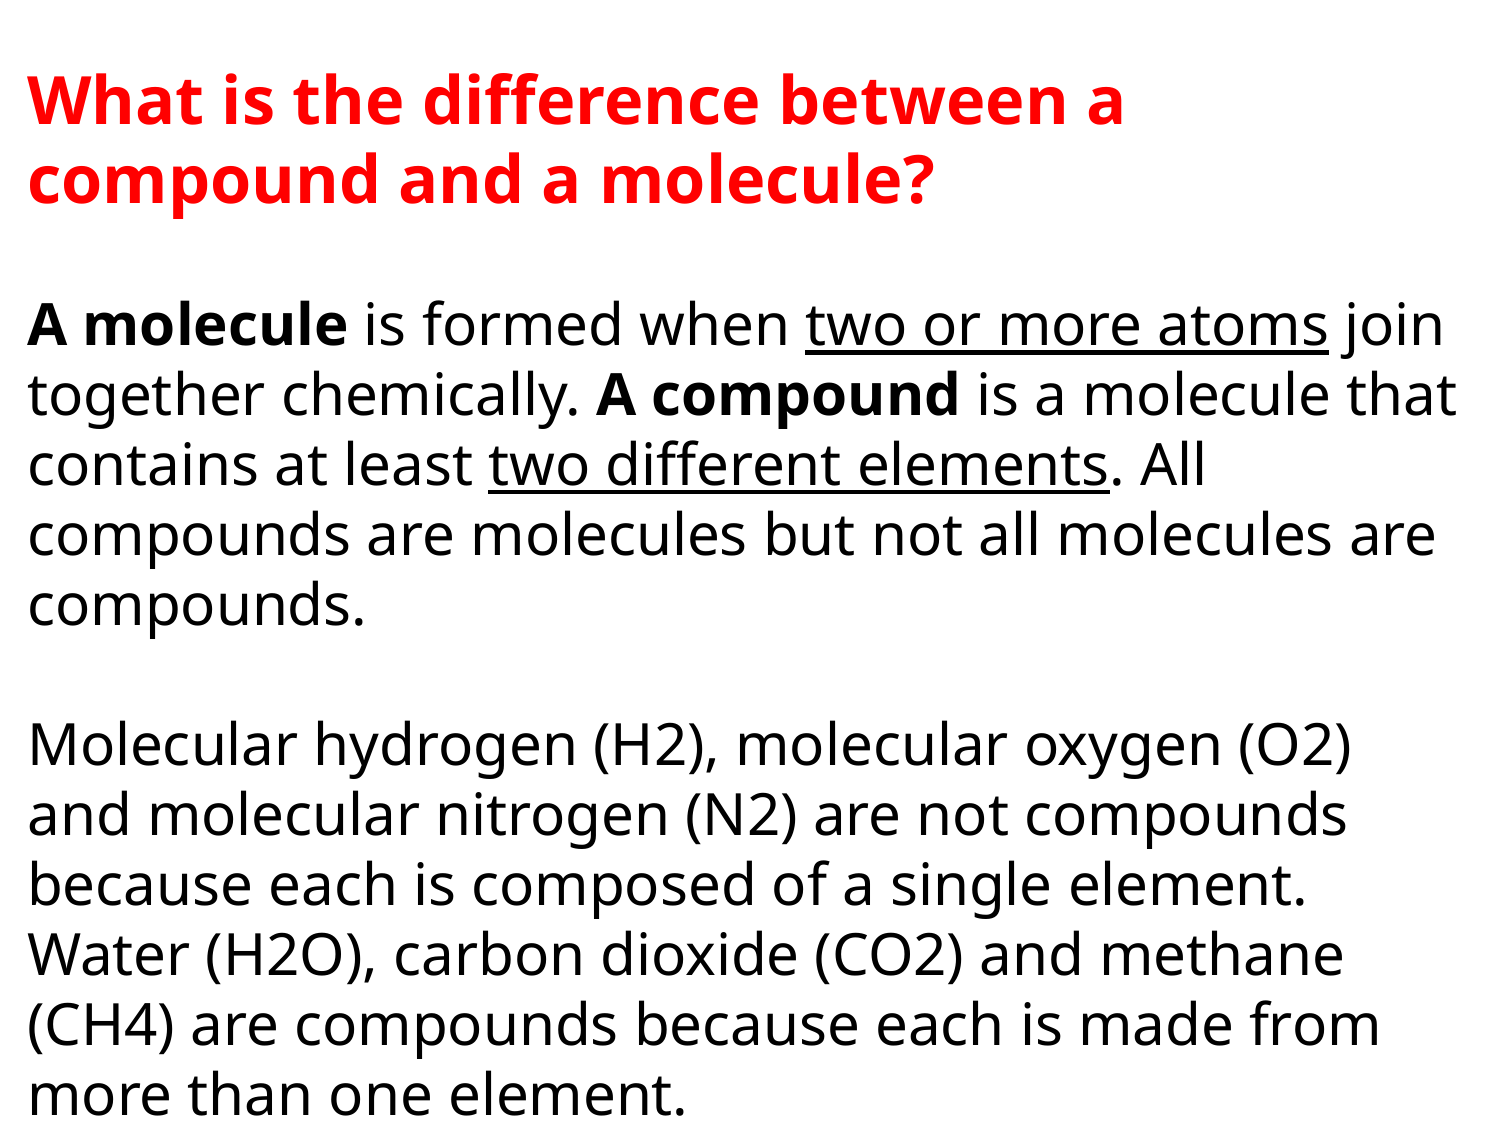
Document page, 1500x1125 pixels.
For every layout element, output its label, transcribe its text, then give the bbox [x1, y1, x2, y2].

text_box What is the difference between a compound and a molecule? A molecule is formed when two or more atoms join together chemically. A compound is a molecule that contains at least two different elements. All compounds are molecules but not all molecules are compounds. Molecular hydrogen (H2), molecular oxygen (O2) and molecular nitrogen (N2) are not compounds because each is composed of a single element. Water (H2O), carbon dioxide (CO2) and methane (CH4) are compounds because each is made from more than one element. [12, 50, 1475, 1125]
